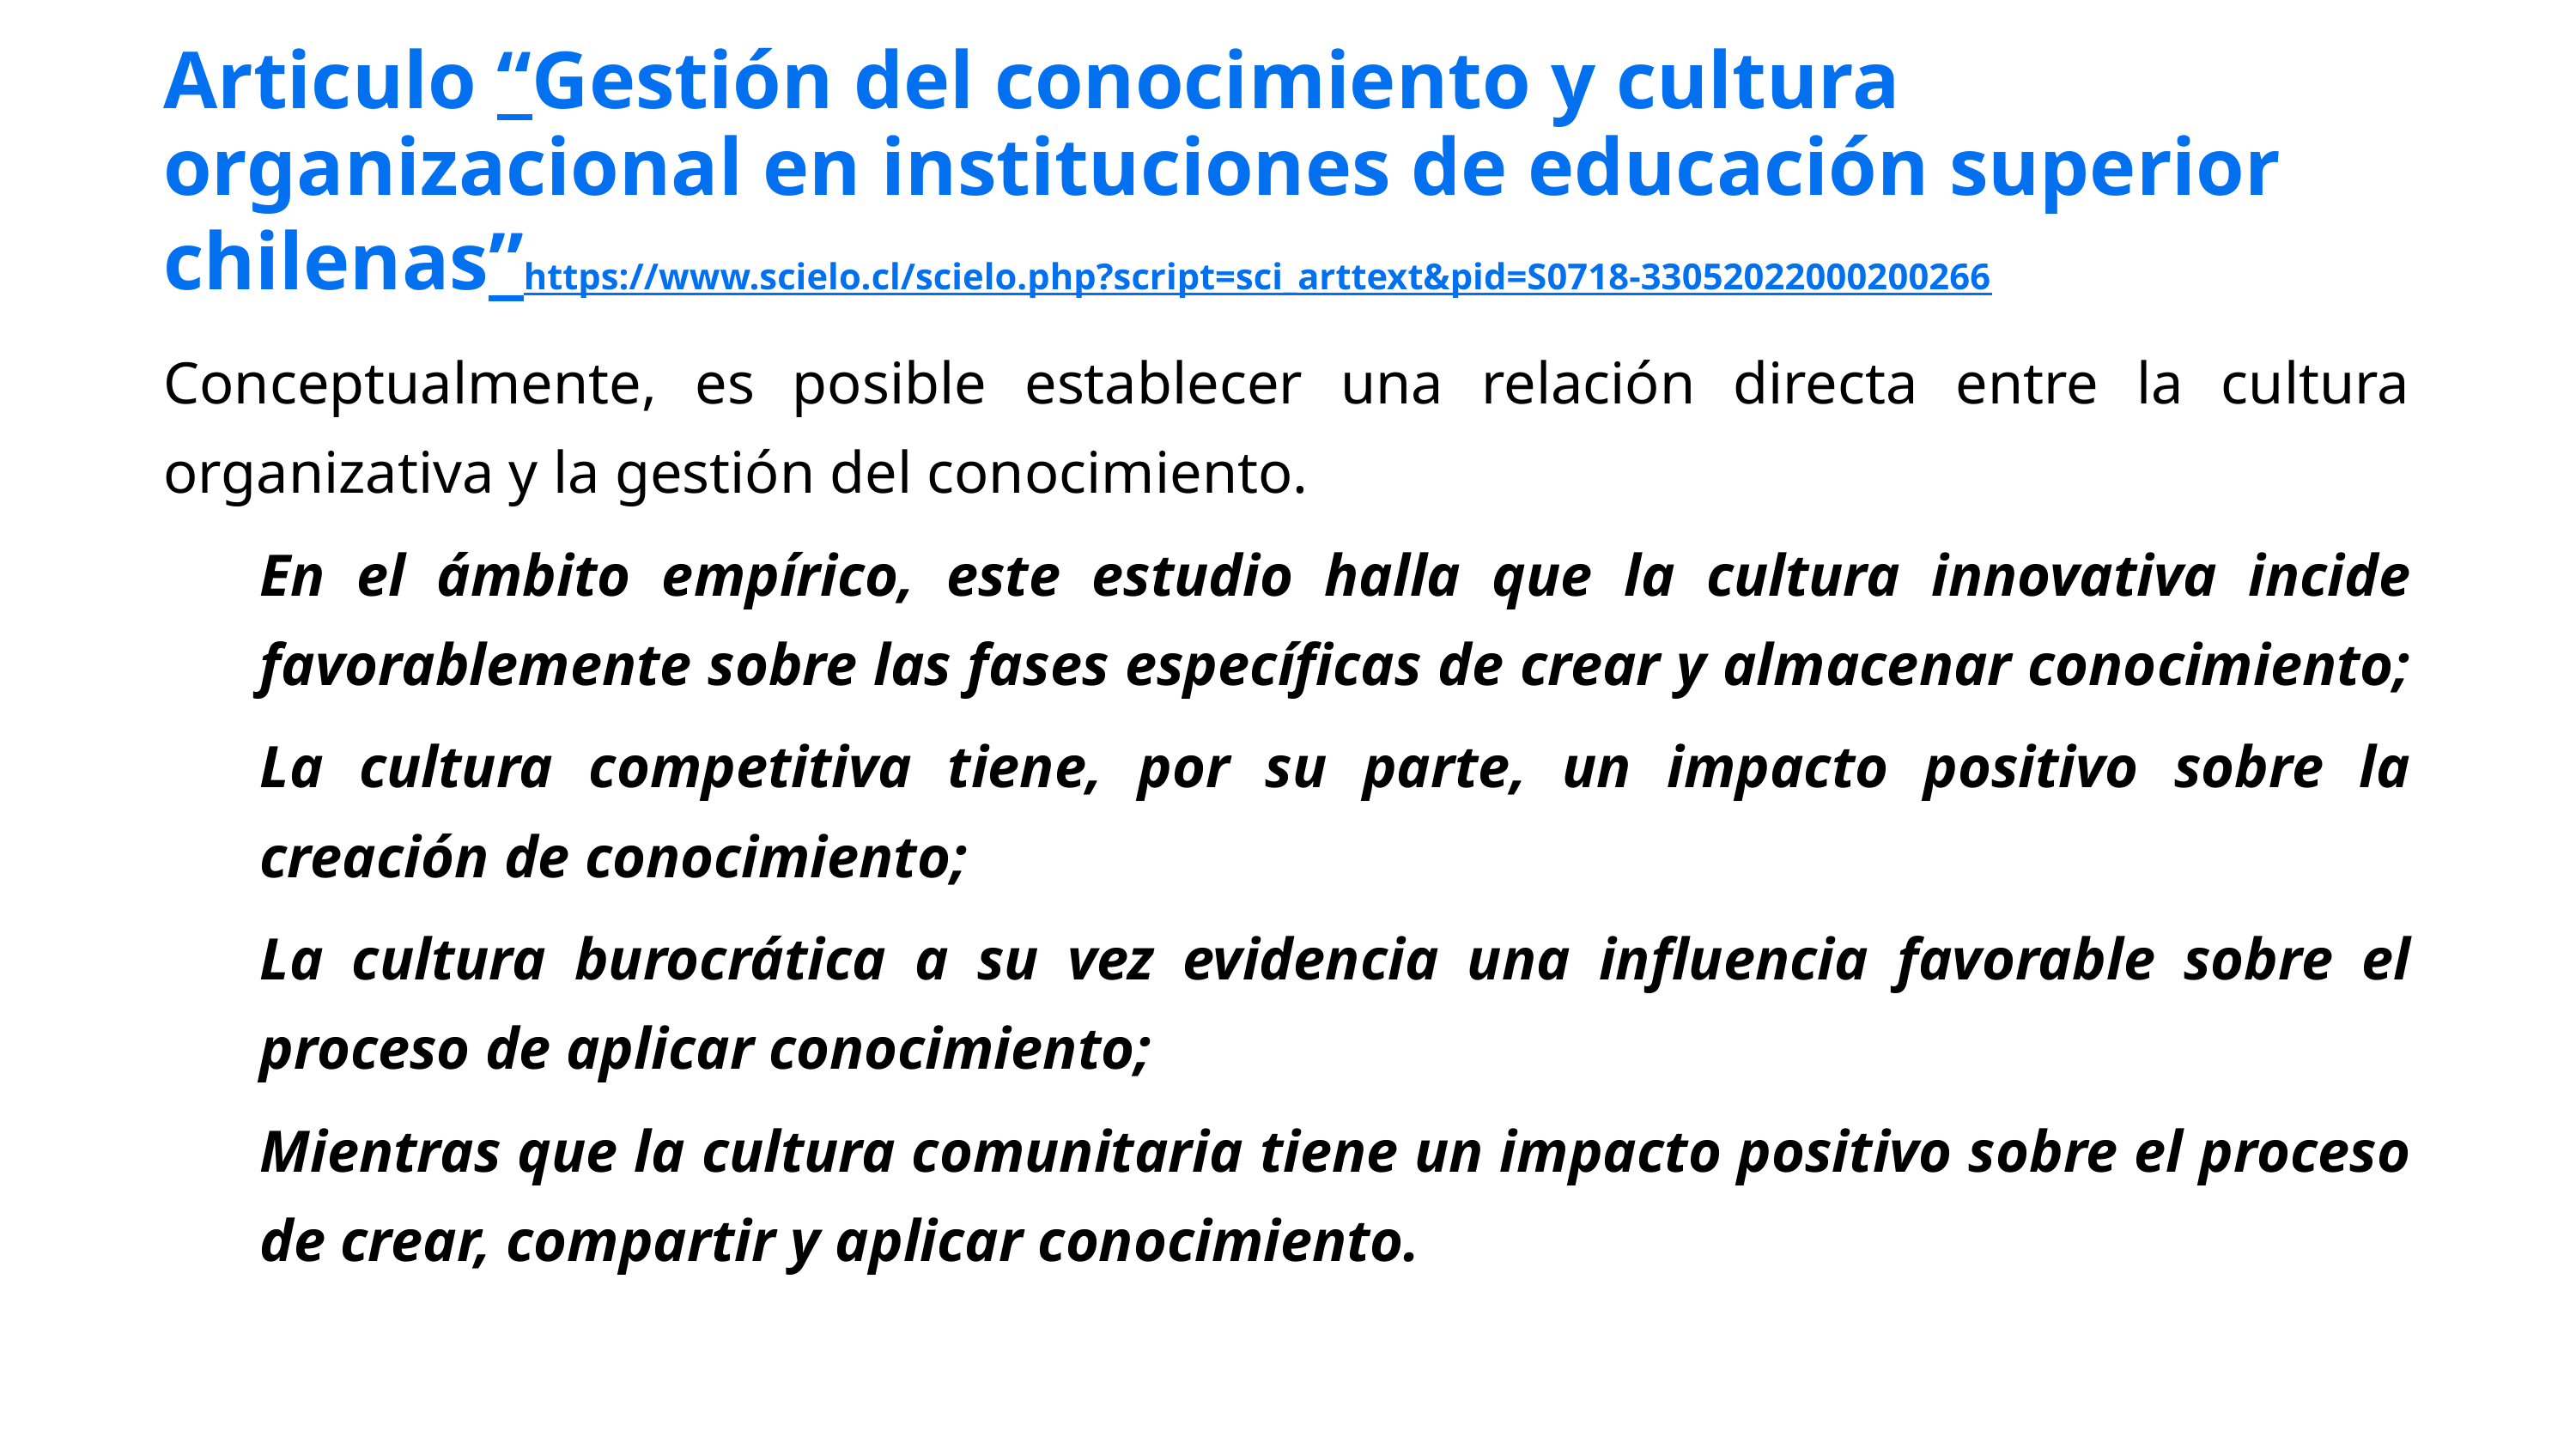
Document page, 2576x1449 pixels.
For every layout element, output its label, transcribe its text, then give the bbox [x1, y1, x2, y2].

title Articulo “Gestión del conocimiento y cultura organizacional en instituciones de educación superior chilenas” https://www.scielo.cl/scielo.php?script=sci_arttext&pid=S0718-33052022000200266 [150, 24, 2426, 248]
list Conceptualmente, es posible establecer una relación directa entre la cultura organizativa y la gestión del conocimiento. En el ámbito empírico, este estudio halla que la cultura innovativa incide favorablemente sobre las fases específicas de crear y almacenar conocimiento; La cultura competitiva tiene, por su parte, un impacto positivo sobre la creación de conocimiento; La cultura burocrática a su vez evidencia una influencia favorable sobre el proceso de aplicar conocimiento; Mientras que la cultura comunitaria tiene un impacto positivo sobre el proceso de crear, compartir y aplicar conocimiento. [150, 319, 2426, 1424]
